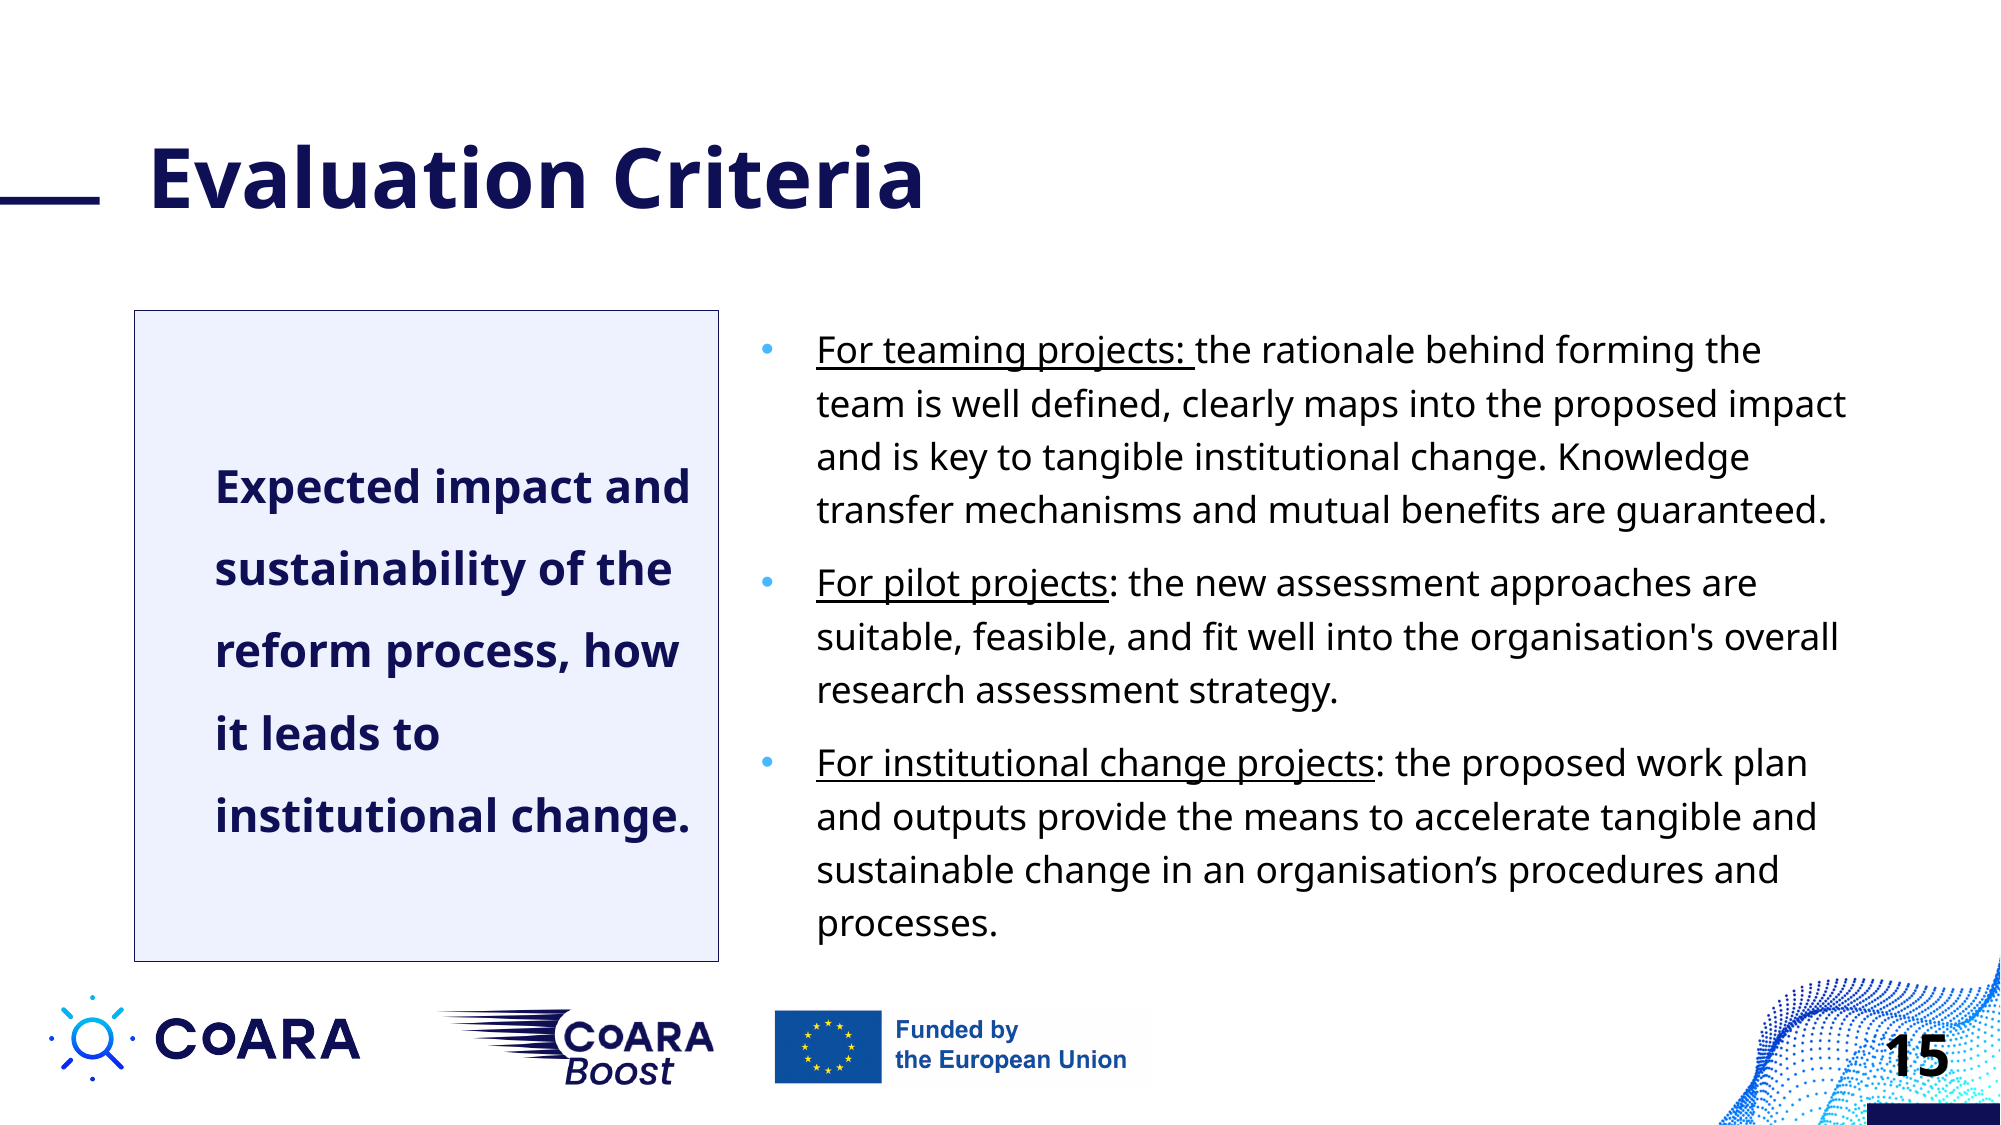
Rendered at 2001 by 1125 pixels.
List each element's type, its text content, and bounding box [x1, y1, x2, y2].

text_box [435, 986, 1153, 1098]
picture [1718, 955, 2001, 1124]
slide_number 15 [1790, 1010, 1966, 1092]
title Evaluation Criteria [132, 118, 1868, 311]
list For teaming projects: the rationale behind forming the team is well defined, clearly maps into the proposed impact and is key to tangible institutional change. Knowledge transfer mechanisms and mutual benefits are guaranteed. For pilot projects: the new assessment approaches are suitable, feasible, and fit well into the organisation's overall research assessment strategy. For institutional change projects: the proposed work plan and outputs provide the means to accelerate tangible and sustainable change in an organisation’s procedures and processes. [745, 310, 1868, 962]
picture [49, 995, 361, 1082]
list Expected impact and sustainability of the reform process, how it leads to institutional change. [134, 310, 719, 962]
